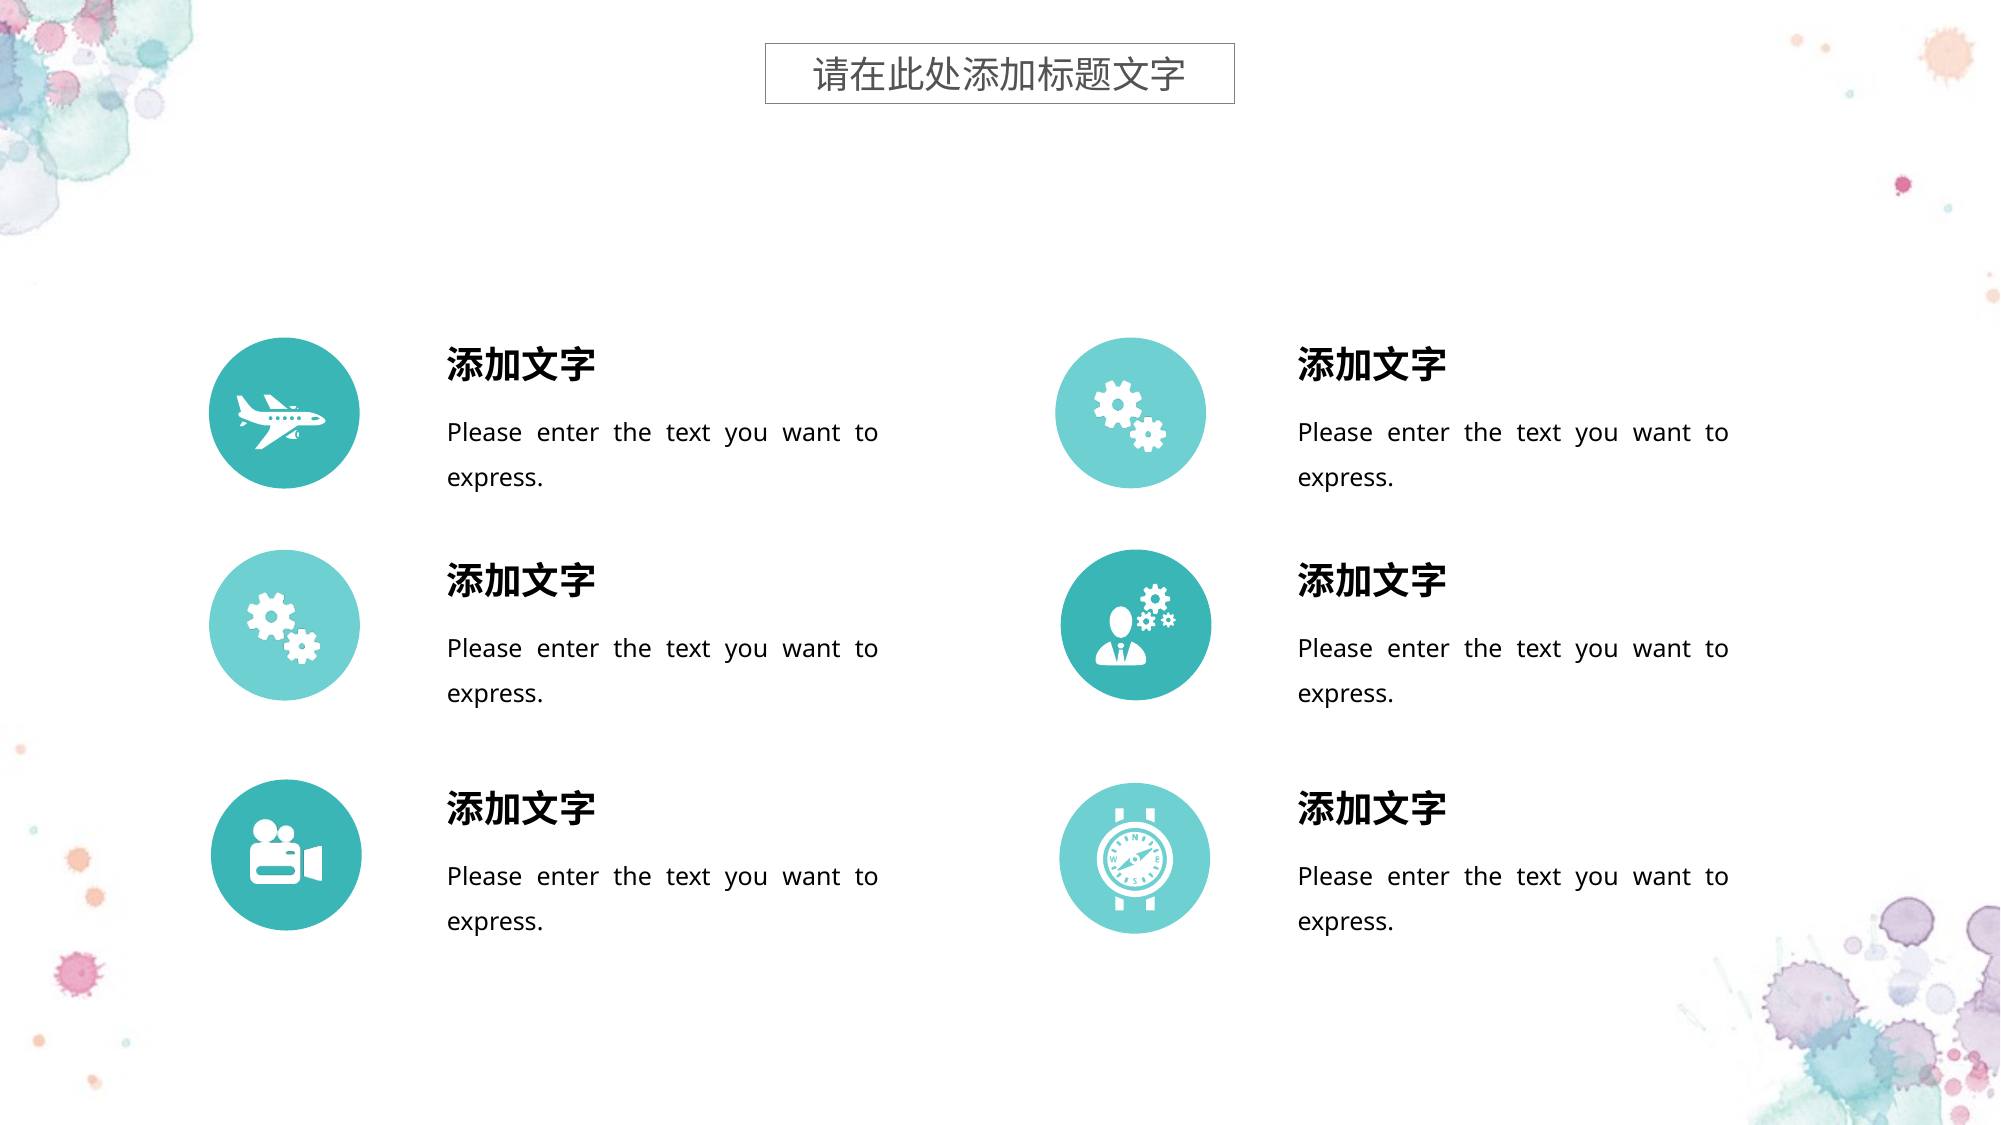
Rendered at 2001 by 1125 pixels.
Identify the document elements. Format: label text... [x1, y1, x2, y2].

text_box 添加文字 [1282, 334, 1593, 394]
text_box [1060, 549, 1212, 701]
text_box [210, 779, 362, 931]
text_box Please enter the text you want to express. [1282, 610, 1745, 716]
text_box 添加文字 [431, 550, 743, 610]
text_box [1055, 337, 1207, 489]
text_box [1059, 782, 1211, 934]
text_box Please enter the text you want to express. [1282, 837, 1745, 943]
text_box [208, 337, 360, 489]
text_box Please enter the text you want to express. [432, 837, 895, 943]
text_box 添加文字 [431, 334, 743, 394]
text_box 请在此处添加标题文字 [765, 43, 1235, 104]
text_box 添加文字 [1282, 777, 1593, 838]
text_box Please enter the text you want to express. [432, 394, 895, 500]
text_box 添加文字 [1282, 550, 1593, 610]
text_box Please enter the text you want to express. [432, 610, 895, 716]
text_box 添加文字 [431, 777, 743, 838]
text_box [209, 549, 360, 701]
text_box Please enter the text you want to express. [1282, 394, 1745, 500]
picture [0, 0, 2001, 1125]
